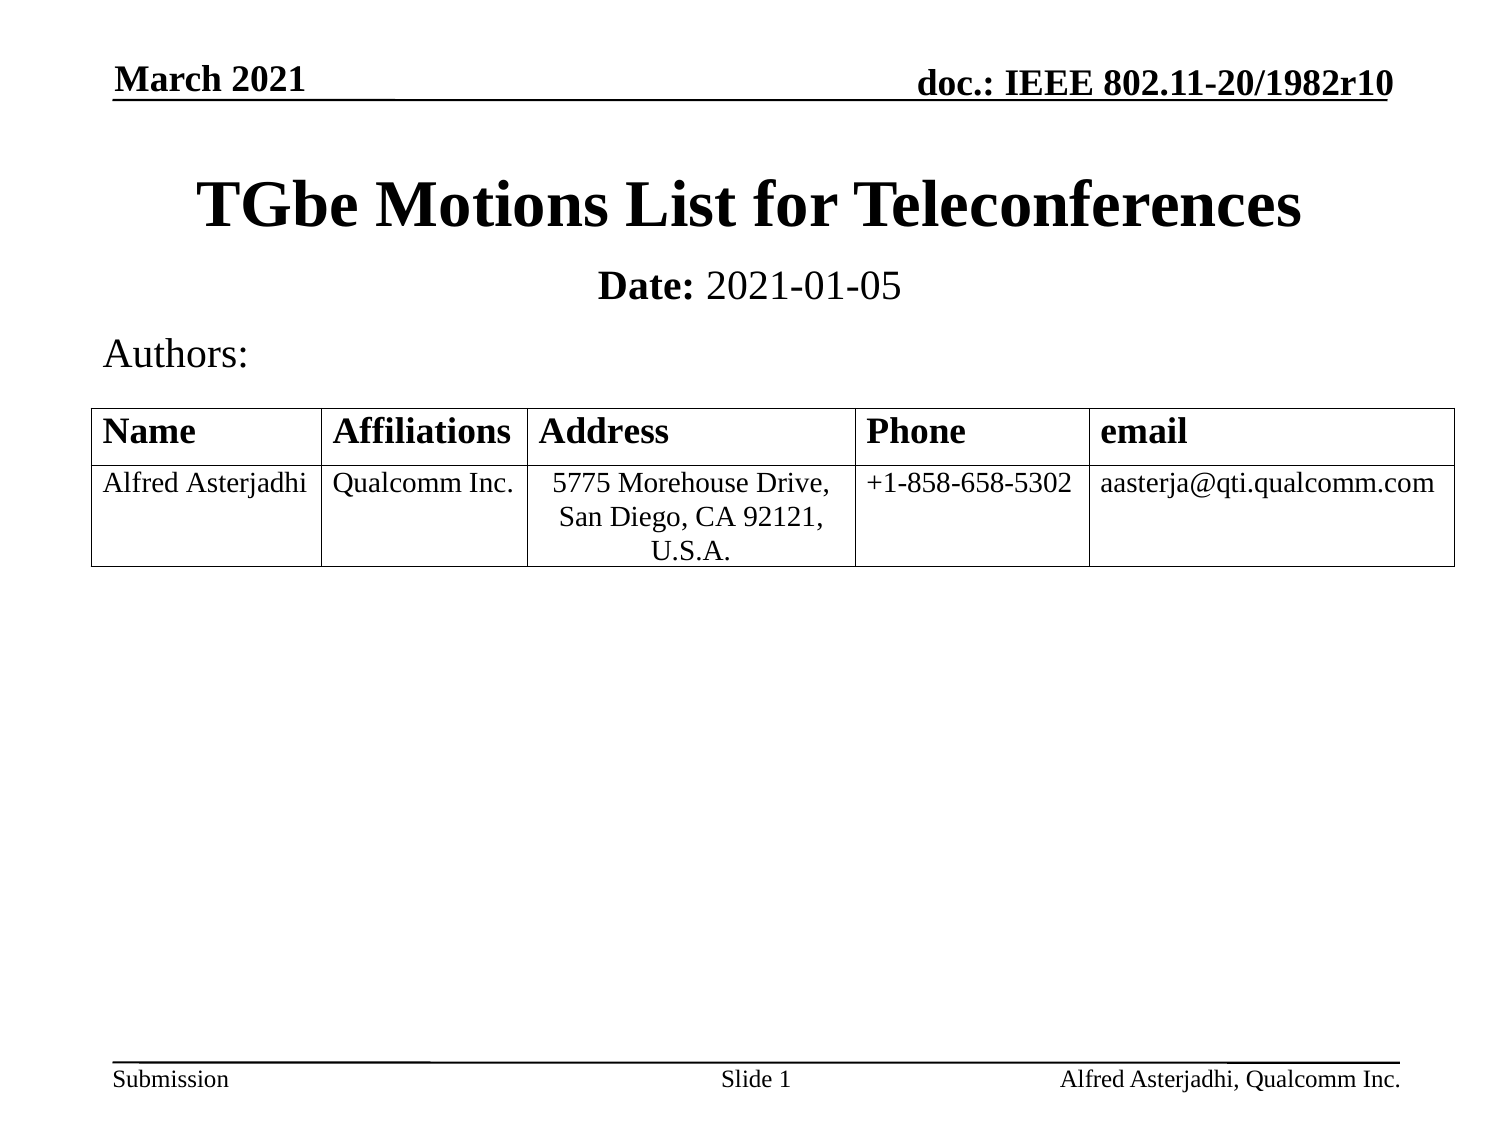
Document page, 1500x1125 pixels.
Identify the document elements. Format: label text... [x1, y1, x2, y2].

list Date: 2021-01-05 [112, 249, 1388, 316]
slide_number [114, 54, 493, 100]
footer Alfred Asterjadhi, Qualcomm Inc. [902, 1061, 1402, 1093]
slide_number Slide 1 [712, 1061, 800, 1123]
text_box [75, 407, 1477, 819]
text_box Authors: [87, 318, 325, 381]
title TGbe Motions List for Teleconferences [112, 112, 1388, 249]
